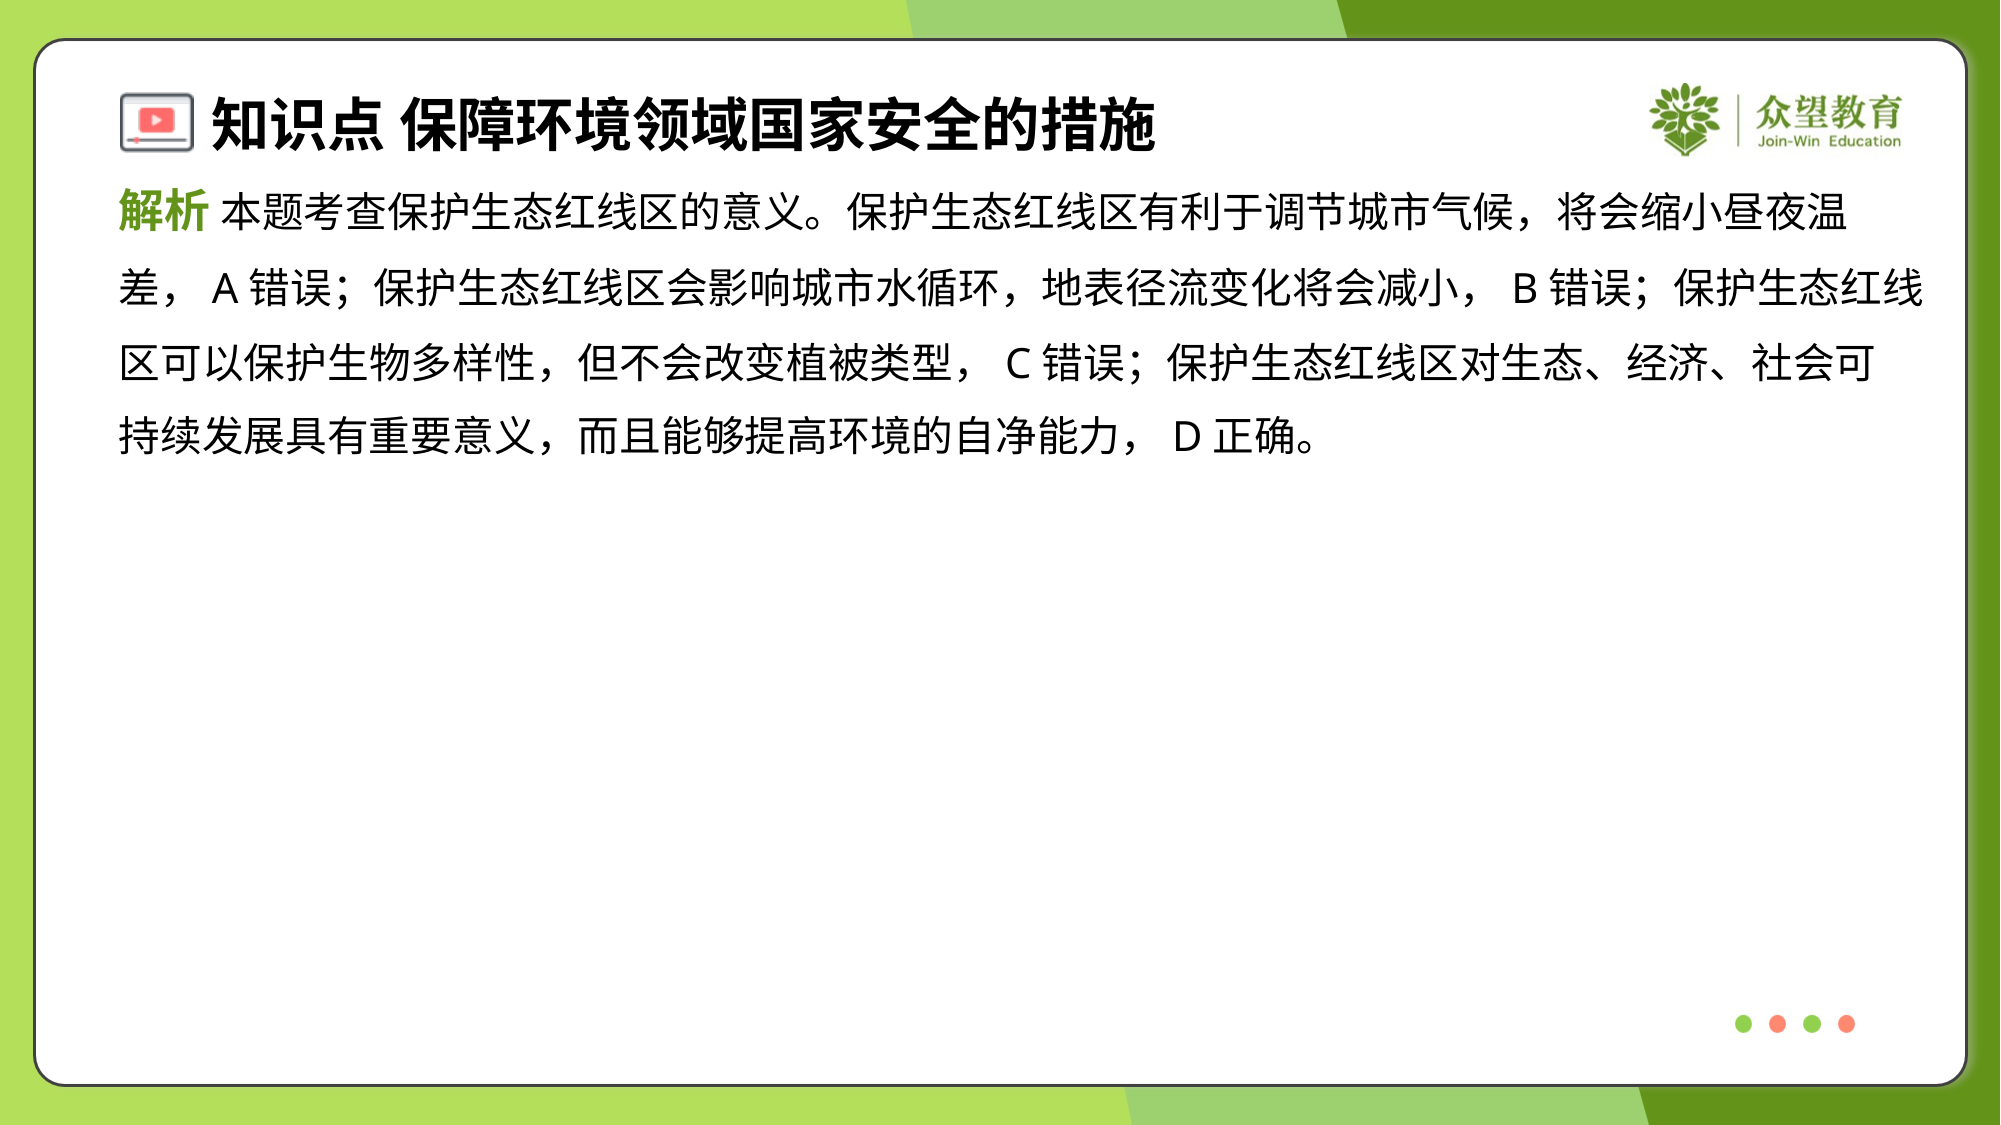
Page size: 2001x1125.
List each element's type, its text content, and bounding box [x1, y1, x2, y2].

text_box 解析 本题考查保护生态红线区的意义。保护生态红线区有利于调节城市气候，将会缩小昼夜温 差，A错误；保护生态红线区会影响城市水循环，地表径流变化将会减小，B错误；保护生态红线 区可以保护生物多样性，但不会改变植被类型，C错误；保护生态红线区对生态、经济、社会可 持续发展具有重要意义，而且能够提高环境的自净能力，D正确。 [118, 159, 1883, 452]
picture [0, 0, 2000, 1125]
